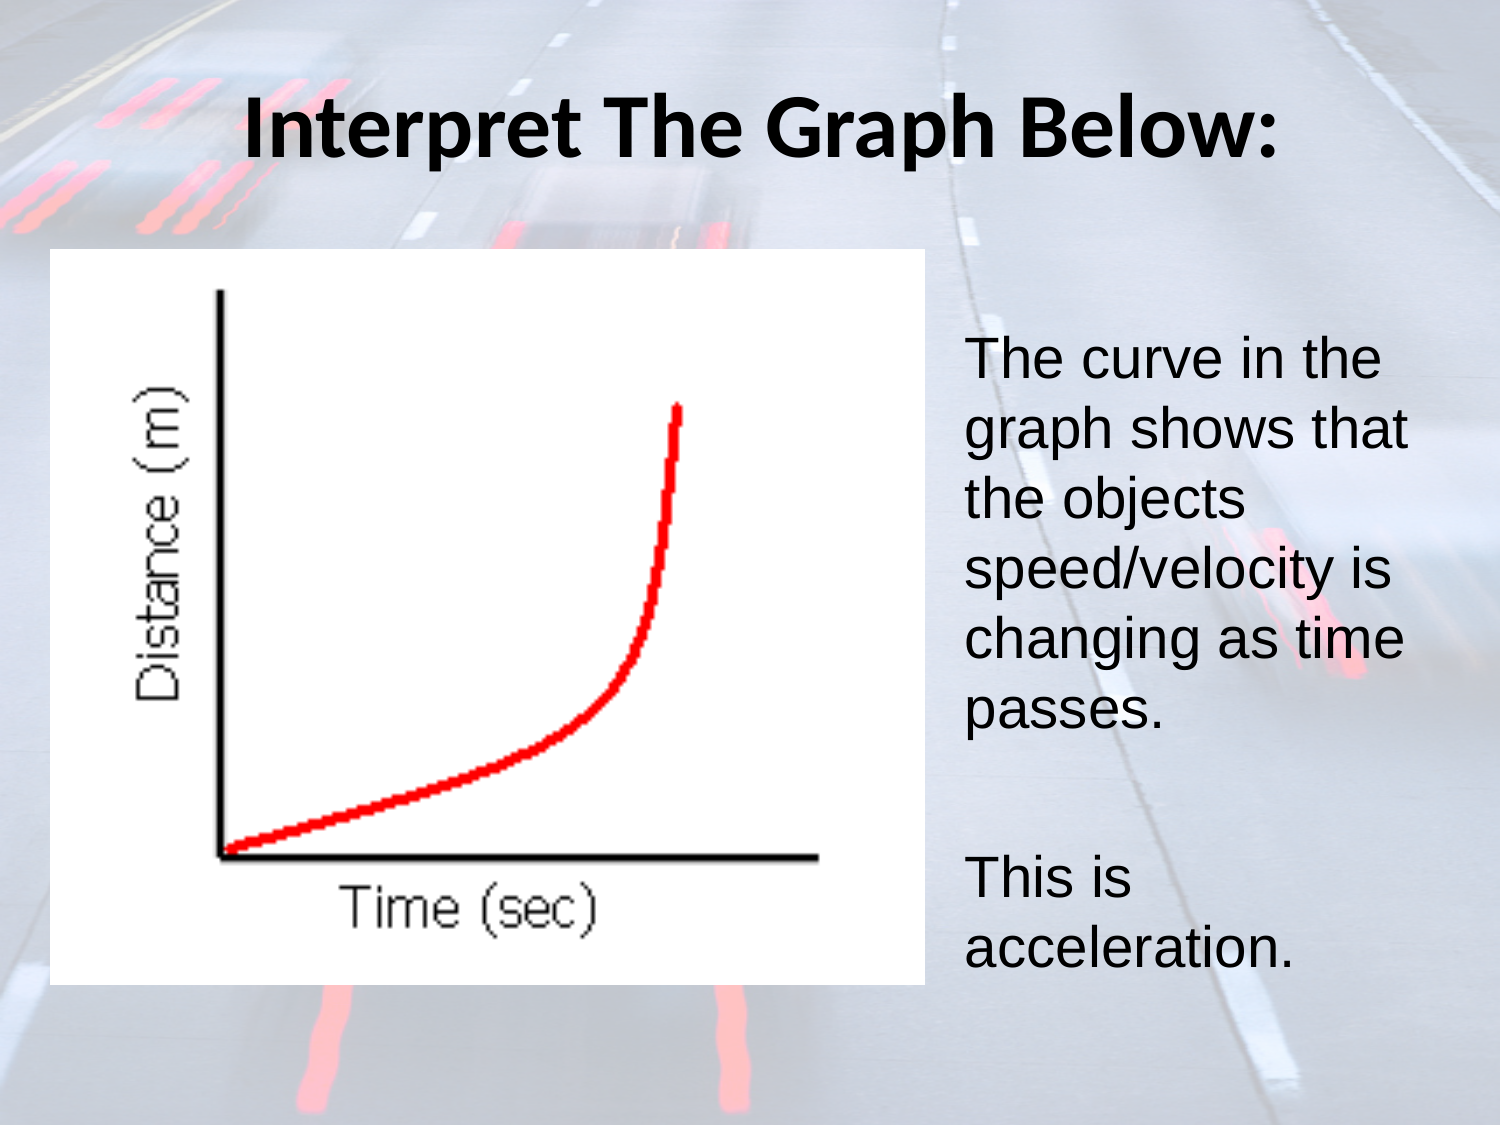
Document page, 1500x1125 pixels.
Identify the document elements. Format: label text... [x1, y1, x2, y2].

picture [49, 249, 926, 986]
title Interpret The Graph Below: [125, 0, 1400, 242]
text_box The curve in the graph shows that the objects speed/velocity is changing as time passes. This is acceleration. [950, 312, 1425, 987]
